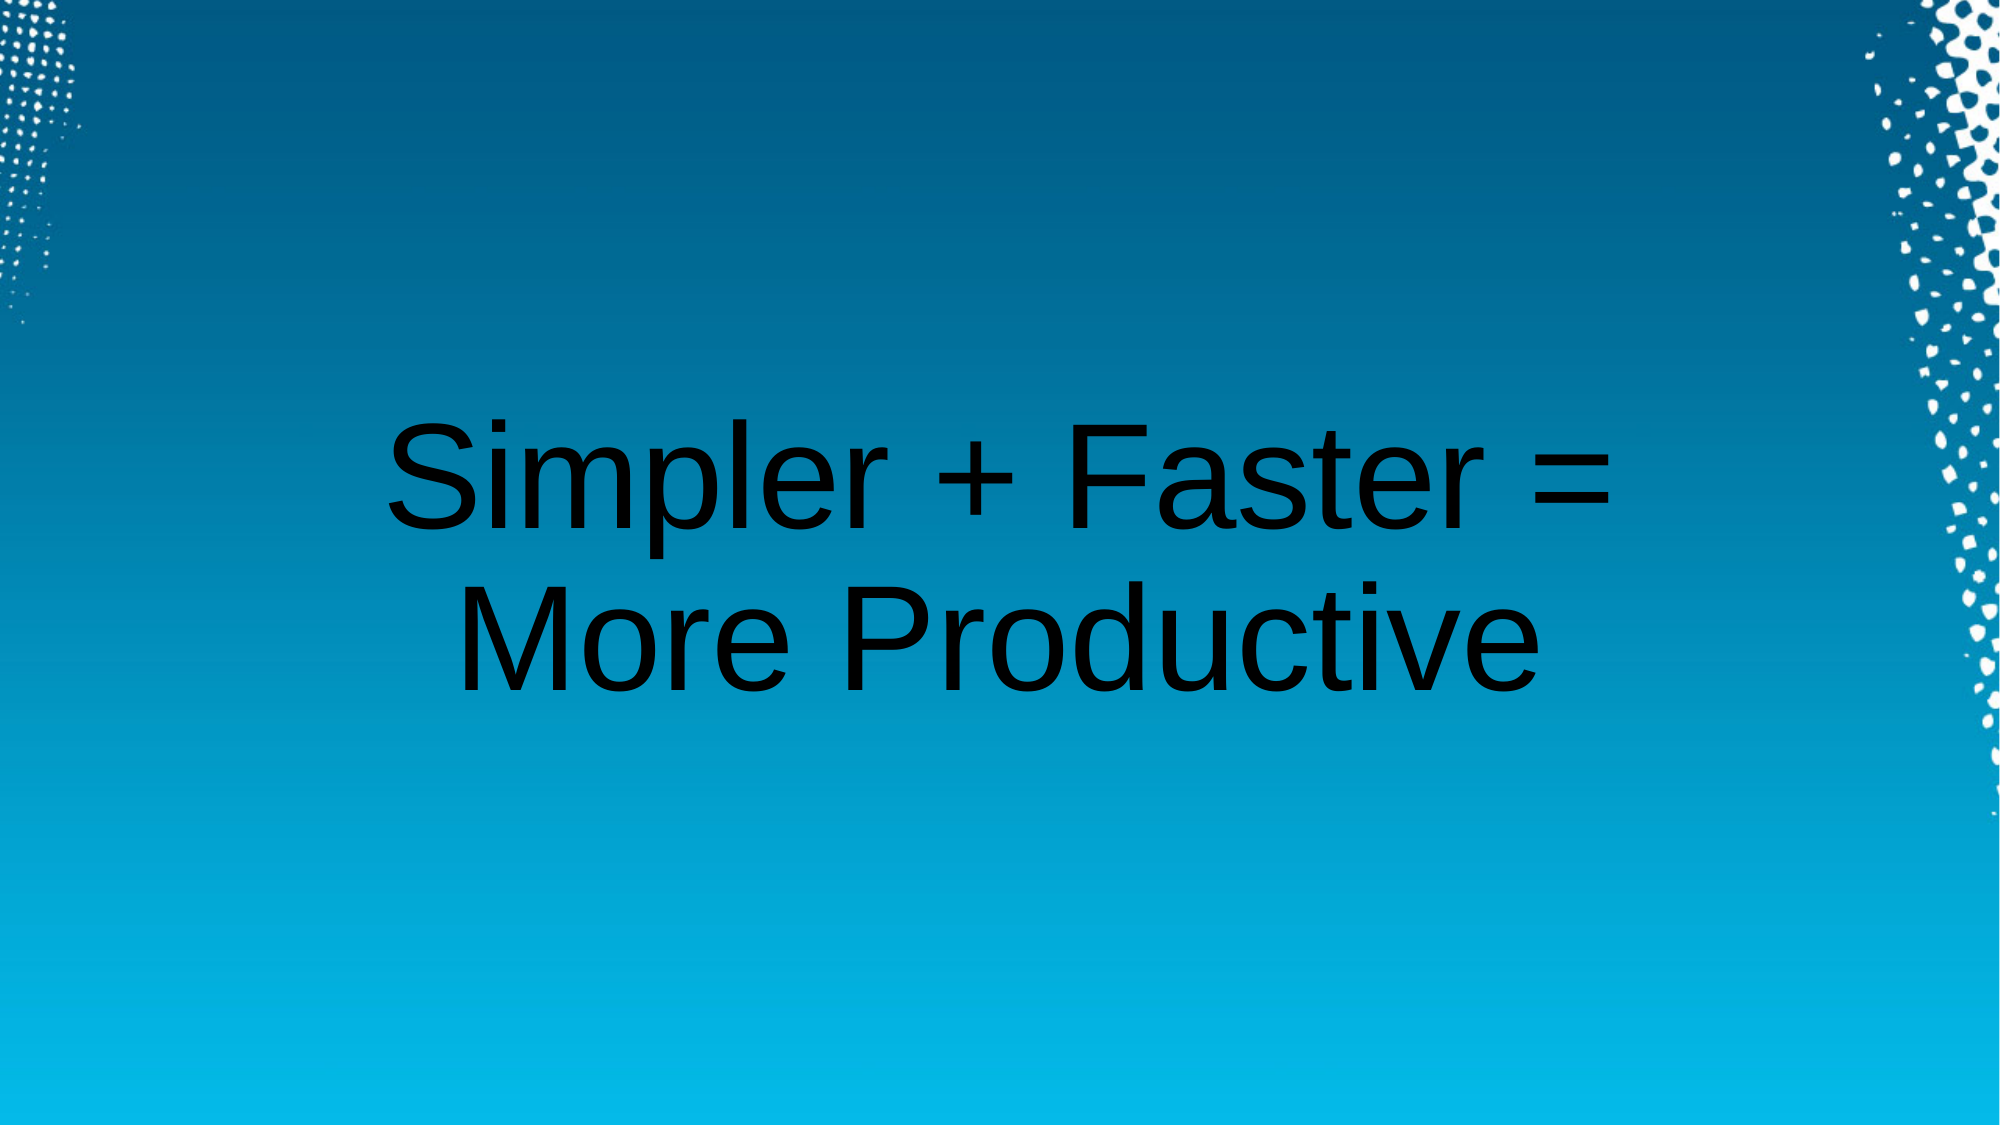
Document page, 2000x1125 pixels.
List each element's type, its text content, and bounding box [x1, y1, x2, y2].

picture [1973, 368, 1982, 380]
picture [1946, 155, 1961, 167]
picture [24, 72, 32, 79]
picture [33, 116, 40, 124]
picture [1969, 625, 1985, 642]
picture [1945, 213, 1955, 220]
picture [1952, 502, 1967, 516]
picture [1988, 691, 2000, 709]
picture [1942, 269, 1953, 276]
picture [1991, 637, 2000, 652]
picture [1900, 240, 1912, 254]
picture [6, 97, 12, 105]
picture [38, 74, 47, 80]
picture [1875, 83, 1881, 96]
picture [11, 55, 21, 64]
picture [3, 10, 11, 18]
picture [1922, 200, 1934, 207]
picture [1992, 438, 2000, 448]
picture [56, 47, 64, 55]
picture [1983, 404, 1992, 414]
picture [13, 41, 25, 49]
picture [1991, 747, 2000, 765]
picture [34, 101, 43, 111]
picture [1935, 431, 1946, 449]
picture [16, 143, 21, 151]
picture [1993, 321, 2000, 339]
picture [1981, 604, 2000, 620]
picture [1995, 582, 2000, 595]
picture [1925, 141, 1935, 155]
picture [1941, 324, 1952, 332]
picture [58, 32, 66, 41]
picture [1866, 51, 1874, 59]
picture [18, 13, 26, 19]
picture [1984, 349, 1992, 357]
picture [43, 42, 49, 53]
picture [1950, 359, 1960, 366]
picture [1929, 27, 1945, 45]
picture [47, 0, 57, 10]
picture [0, 24, 9, 33]
picture [1994, 382, 2000, 391]
picture [1988, 547, 2000, 561]
picture [1942, 465, 1958, 483]
picture [42, 31, 53, 39]
picture [29, 27, 38, 38]
picture [31, 131, 37, 138]
picture [1979, 657, 1995, 676]
picture [9, 84, 15, 91]
picture [1920, 257, 1932, 264]
picture [17, 129, 23, 136]
picture [1930, 291, 1941, 297]
picture [1911, 223, 1918, 230]
picture [1948, 413, 1958, 424]
picture [54, 76, 60, 83]
picture [1968, 481, 1978, 492]
picture [1894, 99, 1902, 106]
picture [1978, 517, 1987, 527]
picture [1963, 278, 1976, 291]
picture [1974, 683, 1985, 694]
picture [1982, 714, 1993, 729]
picture [1990, 492, 2000, 505]
picture [1955, 557, 1965, 573]
picture [1914, 308, 1929, 326]
picture [33, 0, 42, 10]
picture [1938, 122, 1950, 133]
picture [26, 57, 34, 68]
picture [1925, 87, 1941, 99]
picture [45, 16, 55, 24]
picture [0, 155, 5, 163]
picture [1957, 187, 1971, 200]
picture [1898, 188, 1912, 198]
picture [1935, 0, 2000, 306]
picture [1970, 426, 1980, 436]
picture [1915, 109, 1924, 119]
picture [1935, 177, 1945, 189]
picture [1889, 152, 1901, 166]
picture [1928, 399, 1939, 415]
picture [1963, 535, 1977, 550]
picture [1932, 235, 1943, 241]
picture [1909, 274, 1920, 291]
picture [1953, 301, 1962, 312]
picture [10, 69, 17, 78]
picture [1972, 570, 1986, 583]
picture [33, 88, 42, 97]
picture [1980, 460, 1987, 469]
picture [1914, 164, 1923, 177]
picture [1919, 367, 1930, 378]
picture [1972, 312, 1985, 322]
picture [28, 42, 36, 53]
picture [30, 14, 40, 23]
picture [55, 62, 62, 69]
picture [1955, 246, 1965, 256]
picture [18, 0, 29, 6]
picture [1907, 77, 1917, 83]
picture [1963, 589, 1976, 607]
picture [41, 59, 48, 67]
picture [1963, 335, 1972, 344]
picture [0, 40, 9, 45]
picture [1958, 445, 1968, 460]
picture [1881, 117, 1891, 130]
picture [1921, 0, 1934, 8]
picture [1892, 212, 1902, 216]
picture [1935, 379, 1948, 391]
picture [1926, 344, 1939, 358]
list Simpler + Faster = More Productive [343, 398, 1656, 727]
picture [1960, 392, 1970, 403]
picture [16, 22, 23, 34]
picture [1946, 525, 1956, 533]
